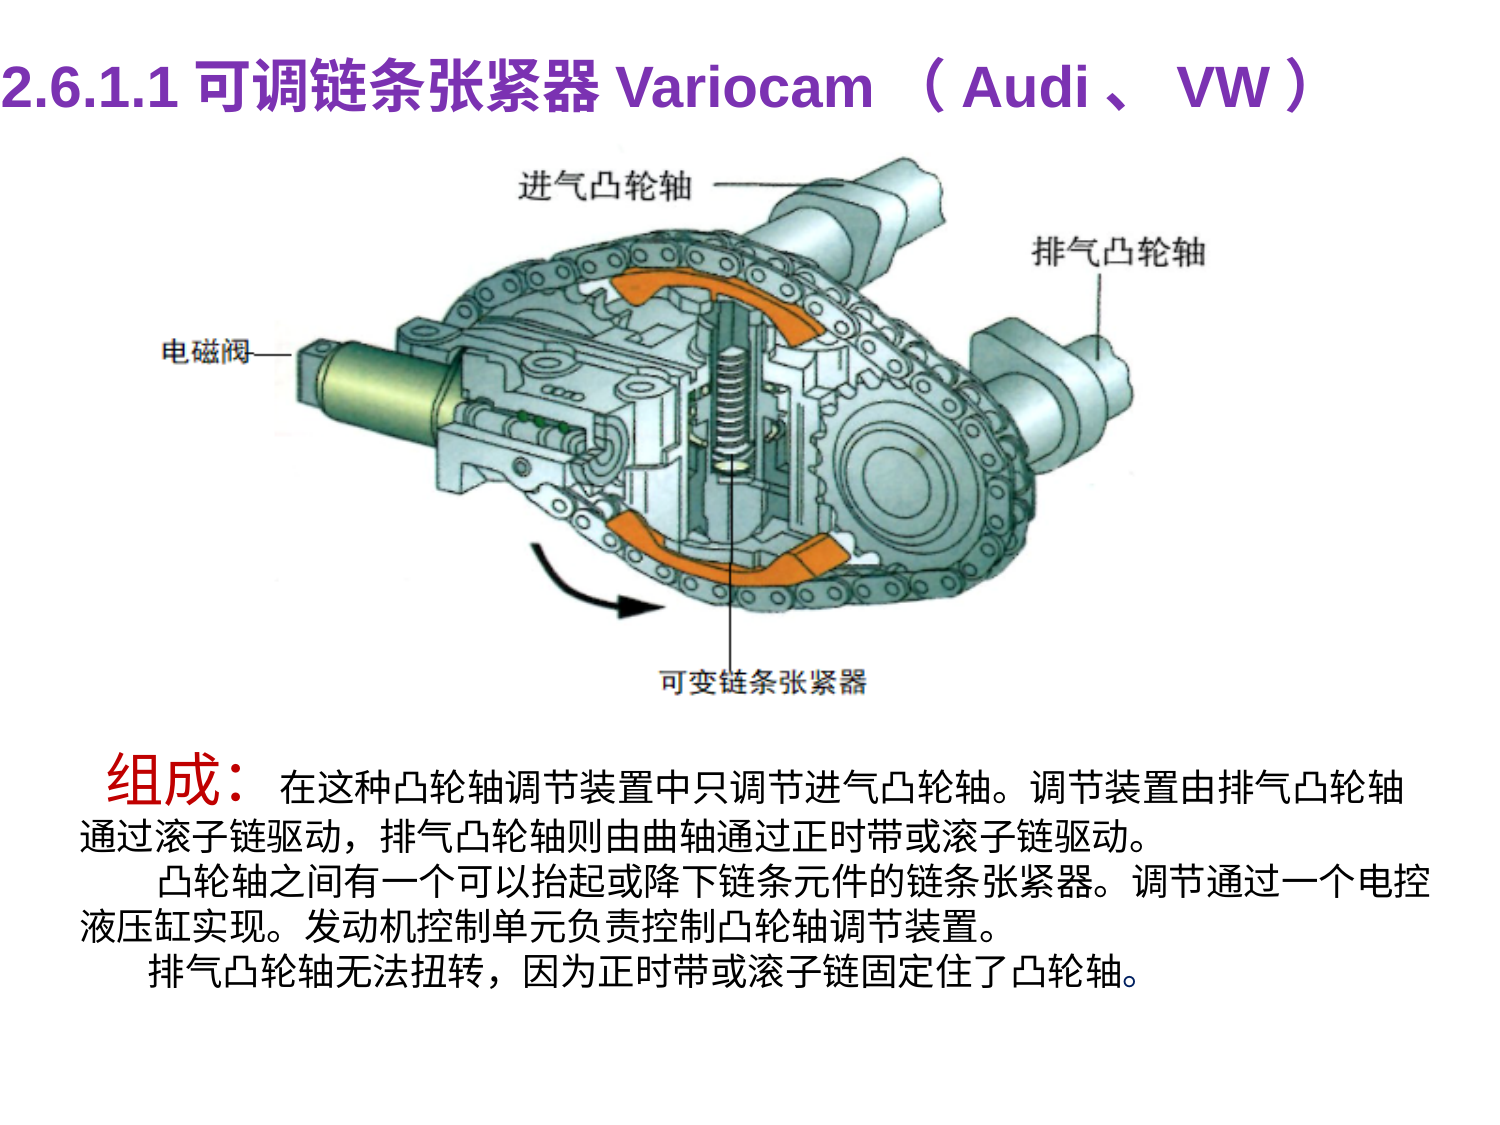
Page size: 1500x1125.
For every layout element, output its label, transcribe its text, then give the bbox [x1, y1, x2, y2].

text_box 2.6.1.1可调链条张紧器Variocam（Audi、VW） [0, 41, 1358, 127]
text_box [138, 126, 1231, 722]
text_box 组成：在这种凸轮轴调节装置中只调节进气凸轮轴。调节装置由排气凸轮轴通过滚子链驱动，排气凸轮轴则由曲轴通过正时带或滚子链驱动。 凸轮轴之间有一个可以抬起或降下链条元件的链条张紧器。调节通过一个电控液压缸实现。发动机控制单元负责控制凸轮轴调节装置。 排气凸轮轴无法扭转，因为正时带或滚子链固定住了凸轮轴。 [64, 735, 1456, 1001]
